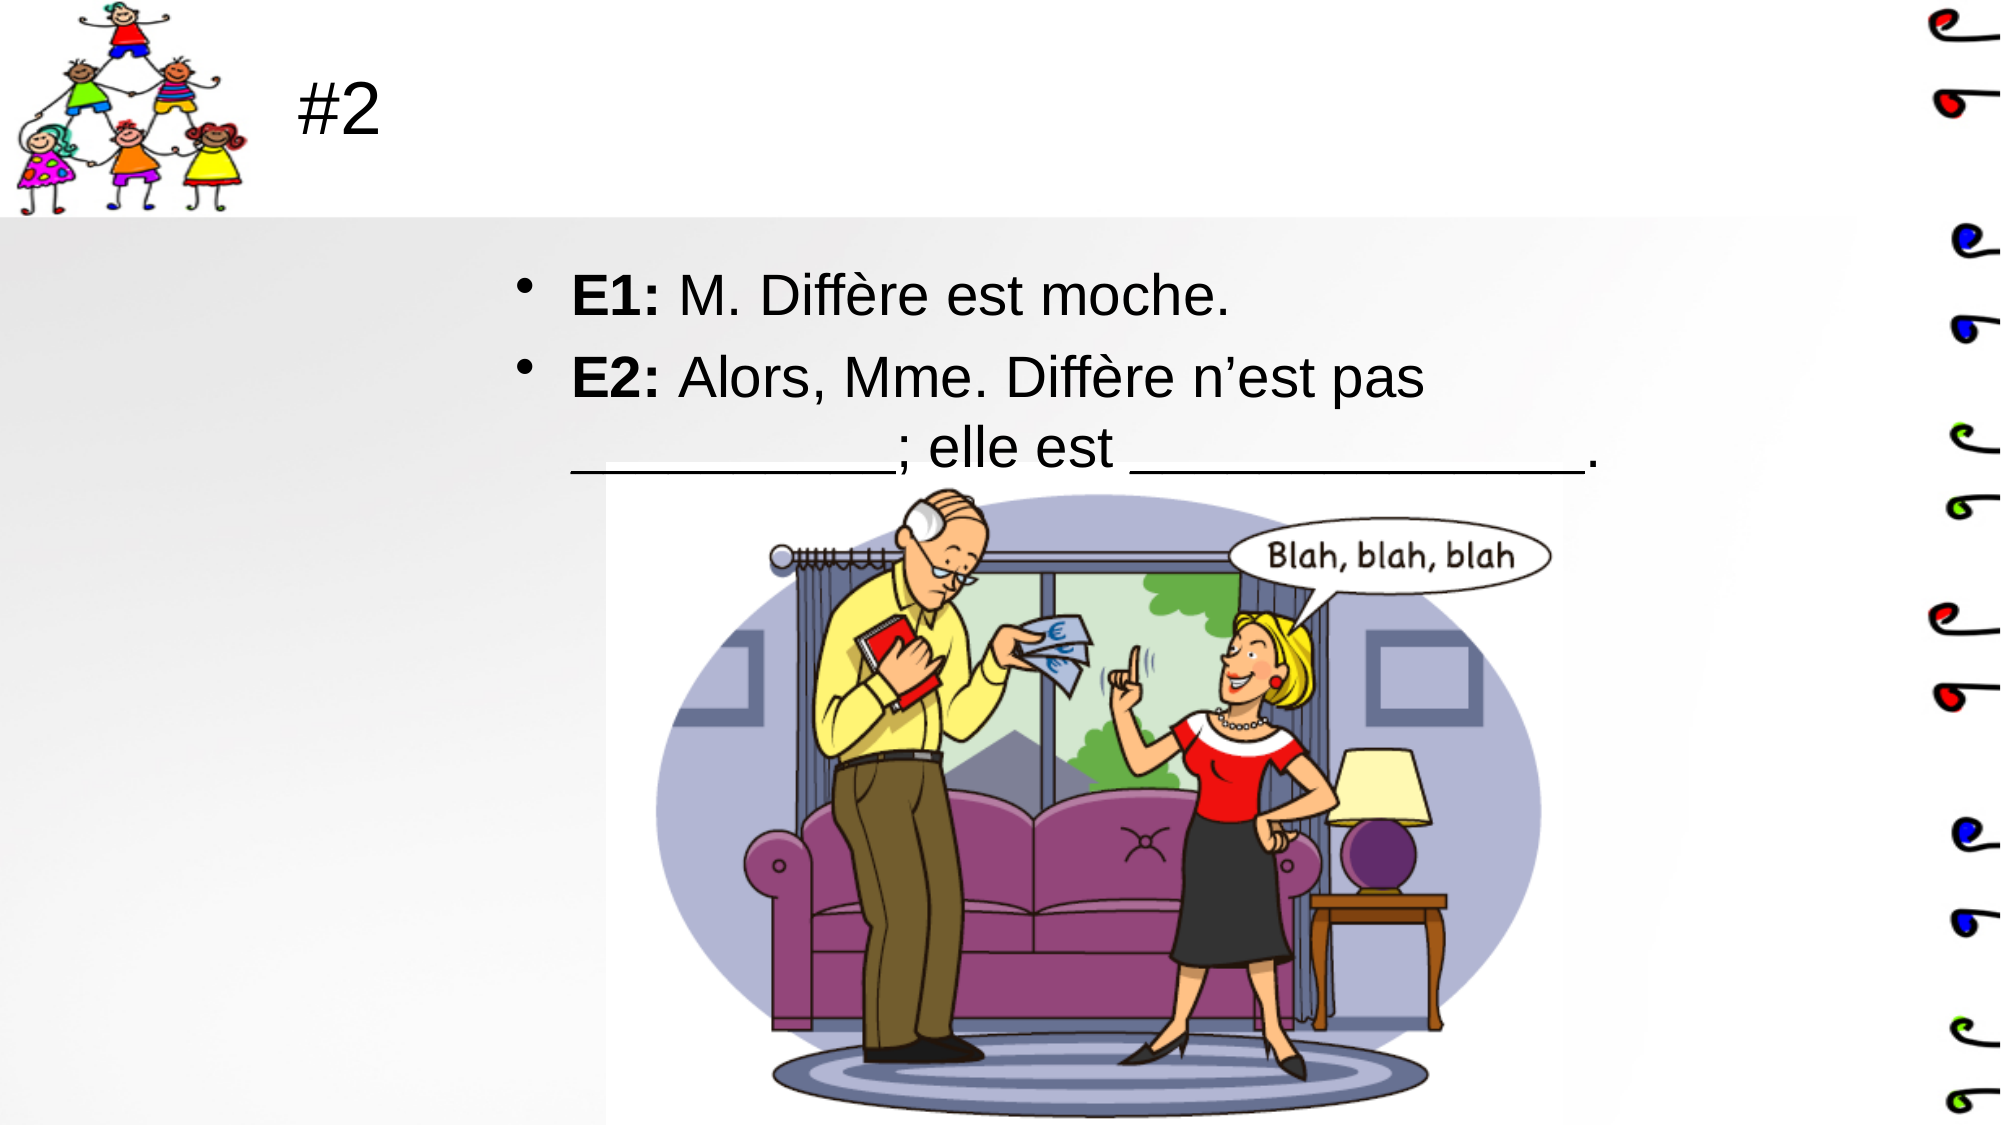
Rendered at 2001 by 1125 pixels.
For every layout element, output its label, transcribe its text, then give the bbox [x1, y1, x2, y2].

picture [0, 0, 2001, 1125]
title #2 [283, 16, 1951, 192]
list E1: M. Diffère est moche. E2: Alors, Mme. Diffère n’est pas __________; elle est ______________. [499, 249, 1713, 1088]
